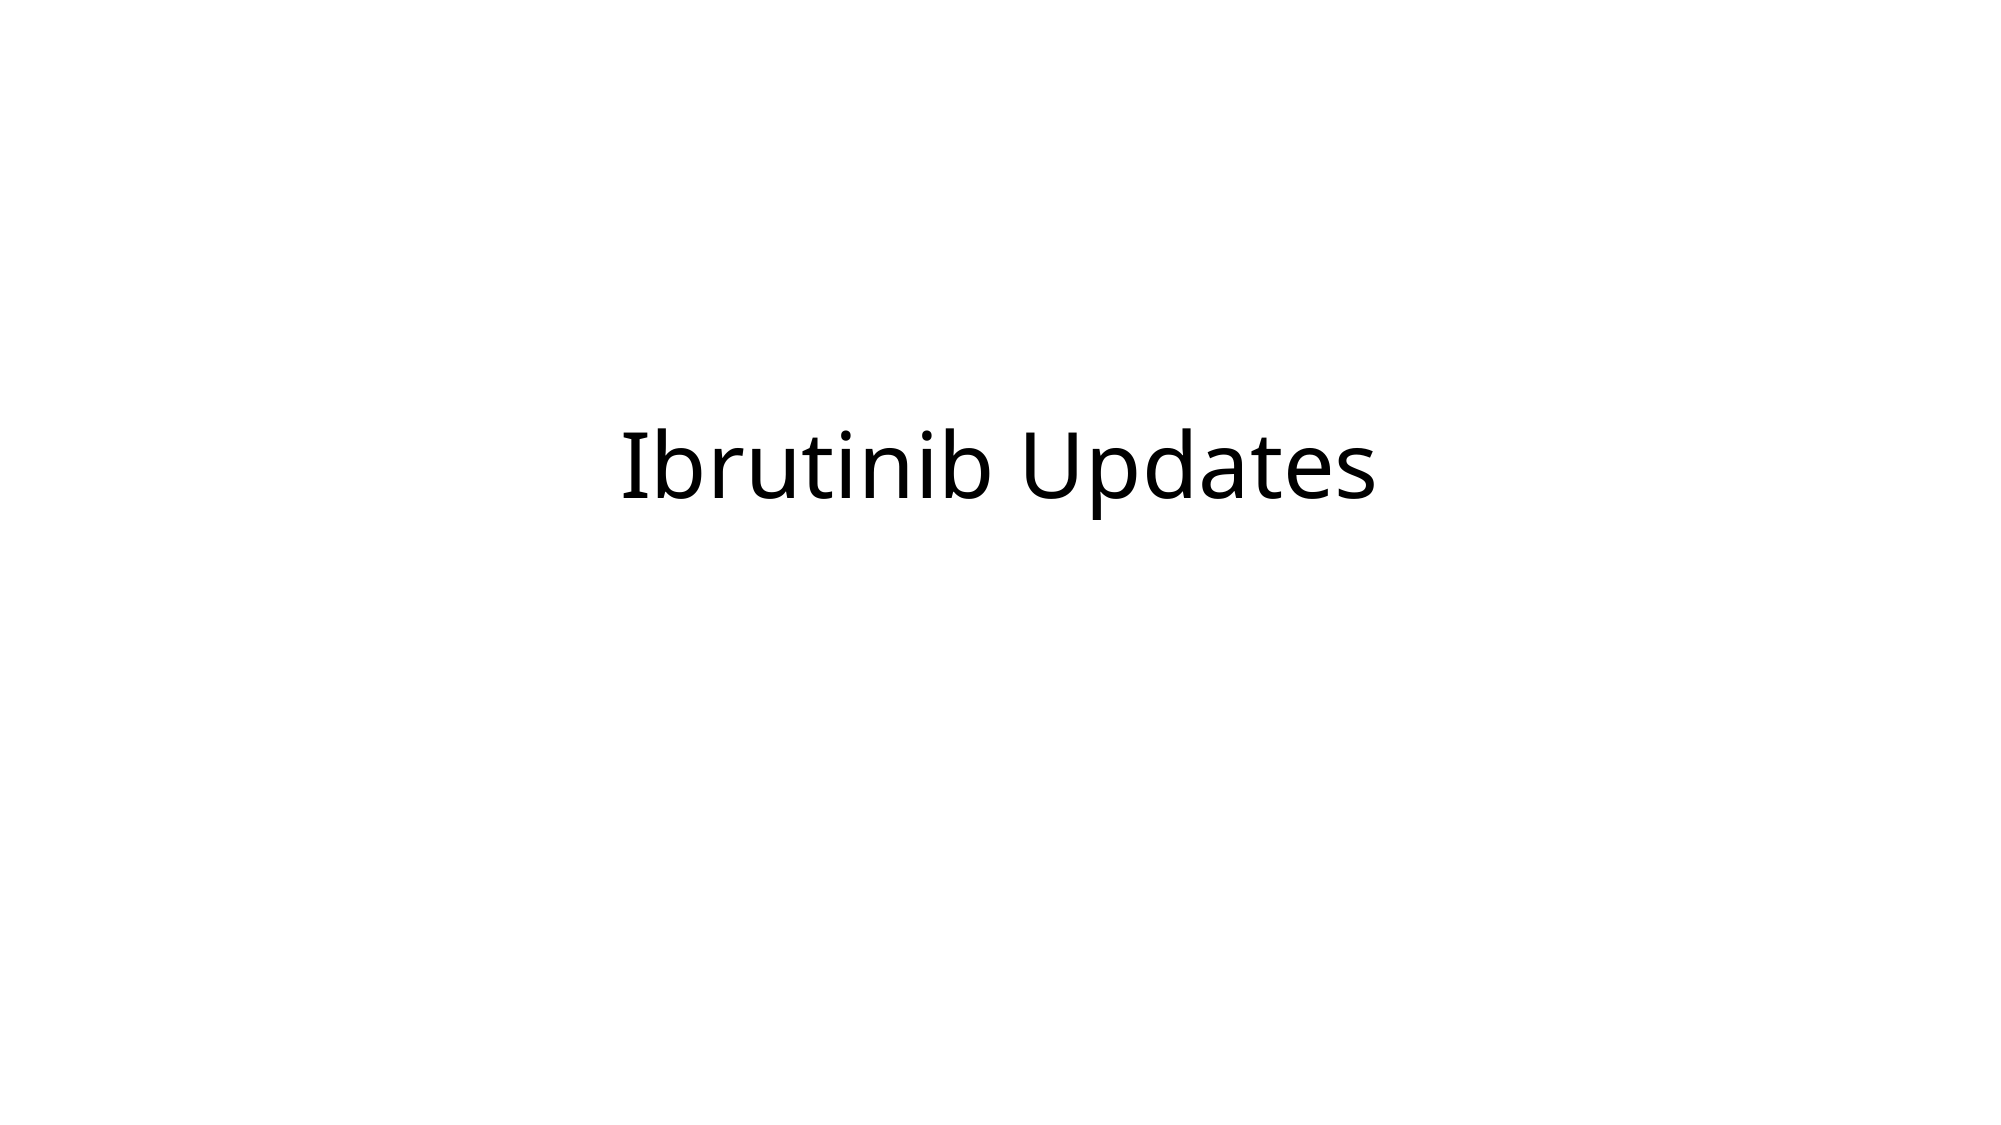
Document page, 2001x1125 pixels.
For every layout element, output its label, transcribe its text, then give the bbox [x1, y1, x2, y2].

title Ibrutinib Updates [137, 359, 1863, 578]
